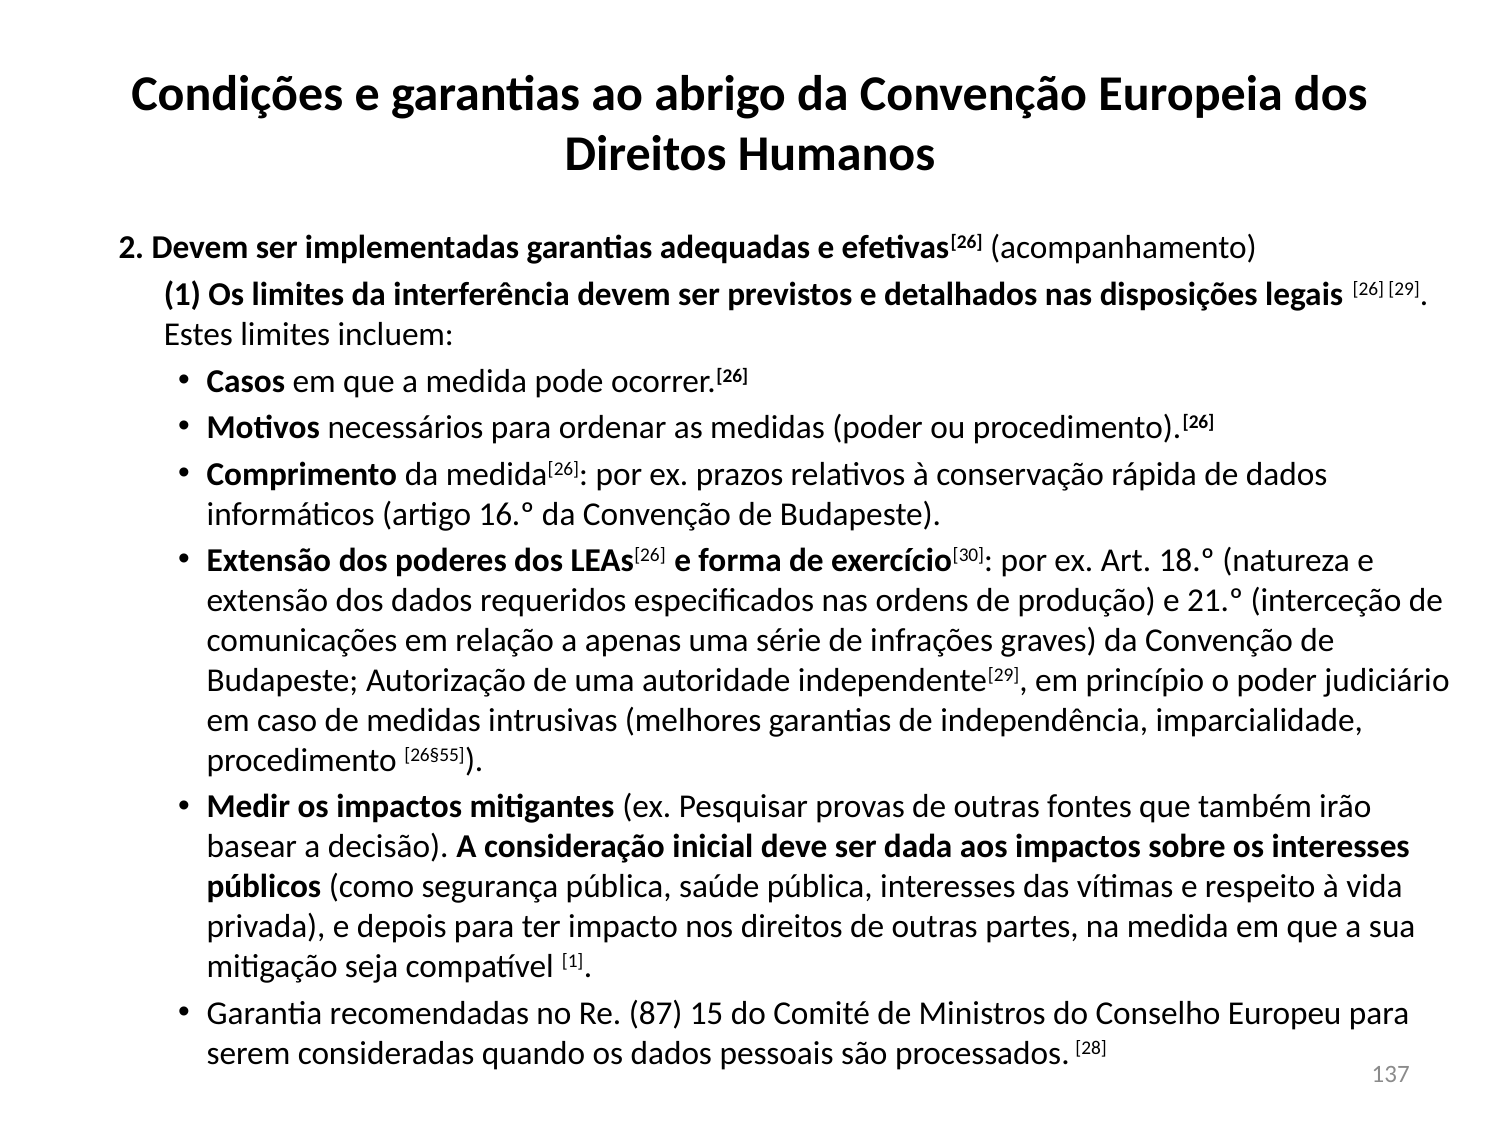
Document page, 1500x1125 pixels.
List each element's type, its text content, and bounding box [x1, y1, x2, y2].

title Condições e garantias ao abrigo da Convenção Europeia dos Direitos Humanos [74, 44, 1426, 196]
list 2. Devem ser implementadas garantias adequadas e efetivas[26] (acompanhamento) (1) Os limites da interferência devem ser previstos e detalhados nas disposições legais [26] [29]. Estes limites incluem: Casos em que a medida pode ocorrer.[26] Motivos necessários para ordenar as medidas (poder ou procedimento).[26] Comprimento da medida[26]: por ex. prazos relativos à conservação rápida de dados informáticos (artigo 16.º da Convenção de Budapeste). Extensão dos poderes dos LEAs[26] e forma de exercício[30]: por ex. Art. 18.º (natureza e extensão dos dados requeridos especificados nas ordens de produção) e 21.º (interceção de comunicações em relação a apenas uma série de infrações graves) da Convenção de Budapeste; Autorização de uma autoridade independente[29], em princípio o poder judiciário em caso de medidas intrusivas (melhores garantias de independência, imparcialidade, procedimento [26§55]). Medir os impactos mitigantes (ex. Pesquisar provas de outras fontes que também irão basear a decisão). A consideração inicial deve ser dada aos impactos sobre os interesses públicos (como segurança pública, saúde pública, interesses das vítimas e respeito à vida privada), e depois para ter impacto nos direitos de outras partes, na medida em que a sua mitigação seja compatível [1]. Garantia recomendadas no Re. (87) 15 do Comité de Ministros do Conselho Europeu para serem consideradas quando os dados pessoais são processados. [28] [74, 217, 1479, 1035]
slide_number 137 [1074, 1042, 1425, 1103]
